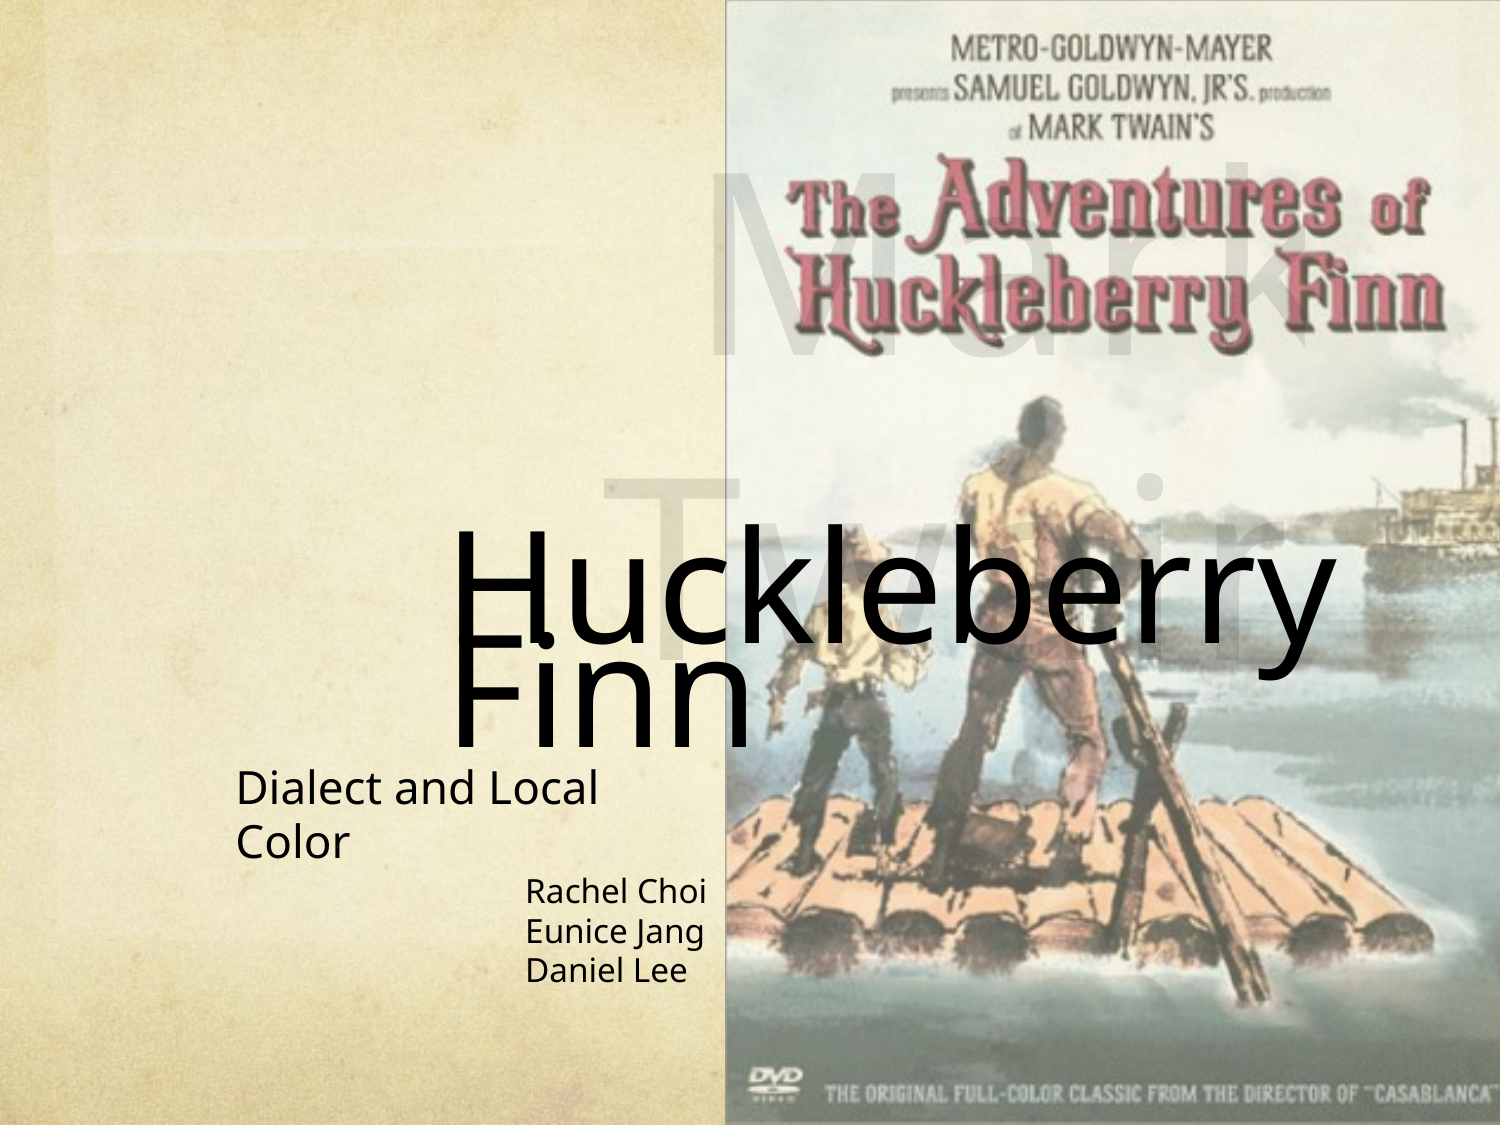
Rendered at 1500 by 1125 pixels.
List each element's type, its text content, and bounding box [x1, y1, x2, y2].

subtitle Dialect and Local Color [220, 759, 711, 830]
title Huckleberry Finn [437, 570, 711, 759]
text_box Rachel Choi Eunice Jang Daniel Lee [510, 862, 711, 997]
picture [0, 0, 1500, 1125]
list Mark Twain [37, 224, 711, 588]
